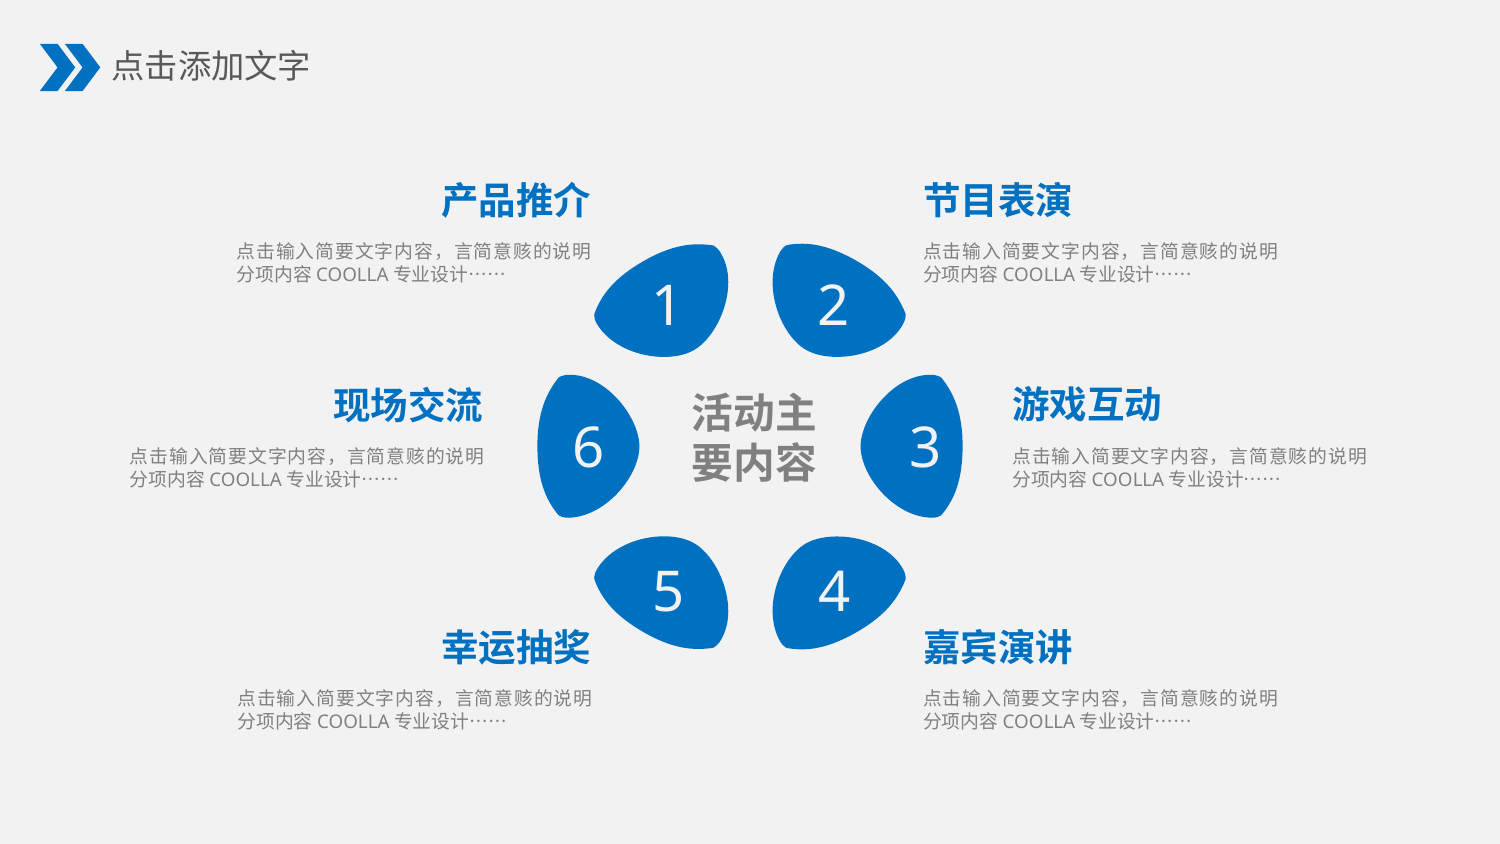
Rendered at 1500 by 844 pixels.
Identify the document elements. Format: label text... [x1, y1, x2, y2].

text_box 点击输入简要文字内容，言简意赅的说明分项内容COOLLA专业设计…… [236, 239, 591, 286]
text_box 幸运抽奖 [372, 623, 591, 669]
text_box 点击输入简要文字内容，言简意赅的说明分项内容COOLLA专业设计…… [129, 445, 485, 491]
text_box 现场交流 [265, 381, 484, 427]
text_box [860, 372, 963, 518]
text_box 嘉宾演讲 [923, 623, 1142, 669]
text_box 点击输入简要文字内容，言简意赅的说明分项内容COOLLA专业设计…… [923, 687, 1278, 733]
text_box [593, 528, 741, 651]
text_box 活动主要内容 [672, 386, 837, 487]
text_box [761, 528, 907, 652]
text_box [537, 372, 640, 518]
text_box 点击输入简要文字内容，言简意赅的说明分项内容COOLLA专业设计…… [237, 687, 592, 733]
text_box 产品推介 [372, 176, 591, 222]
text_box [761, 241, 907, 365]
text_box 点击输入简要文字内容，言简意赅的说明分项内容COOLLA专业设计…… [1012, 444, 1367, 490]
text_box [593, 242, 741, 366]
text_box 节目表演 [923, 176, 1142, 222]
text_box 游戏互动 [1012, 381, 1231, 427]
text_box 点击输入简要文字内容，言简意赅的说明分项内容COOLLA专业设计…… [923, 239, 1278, 286]
